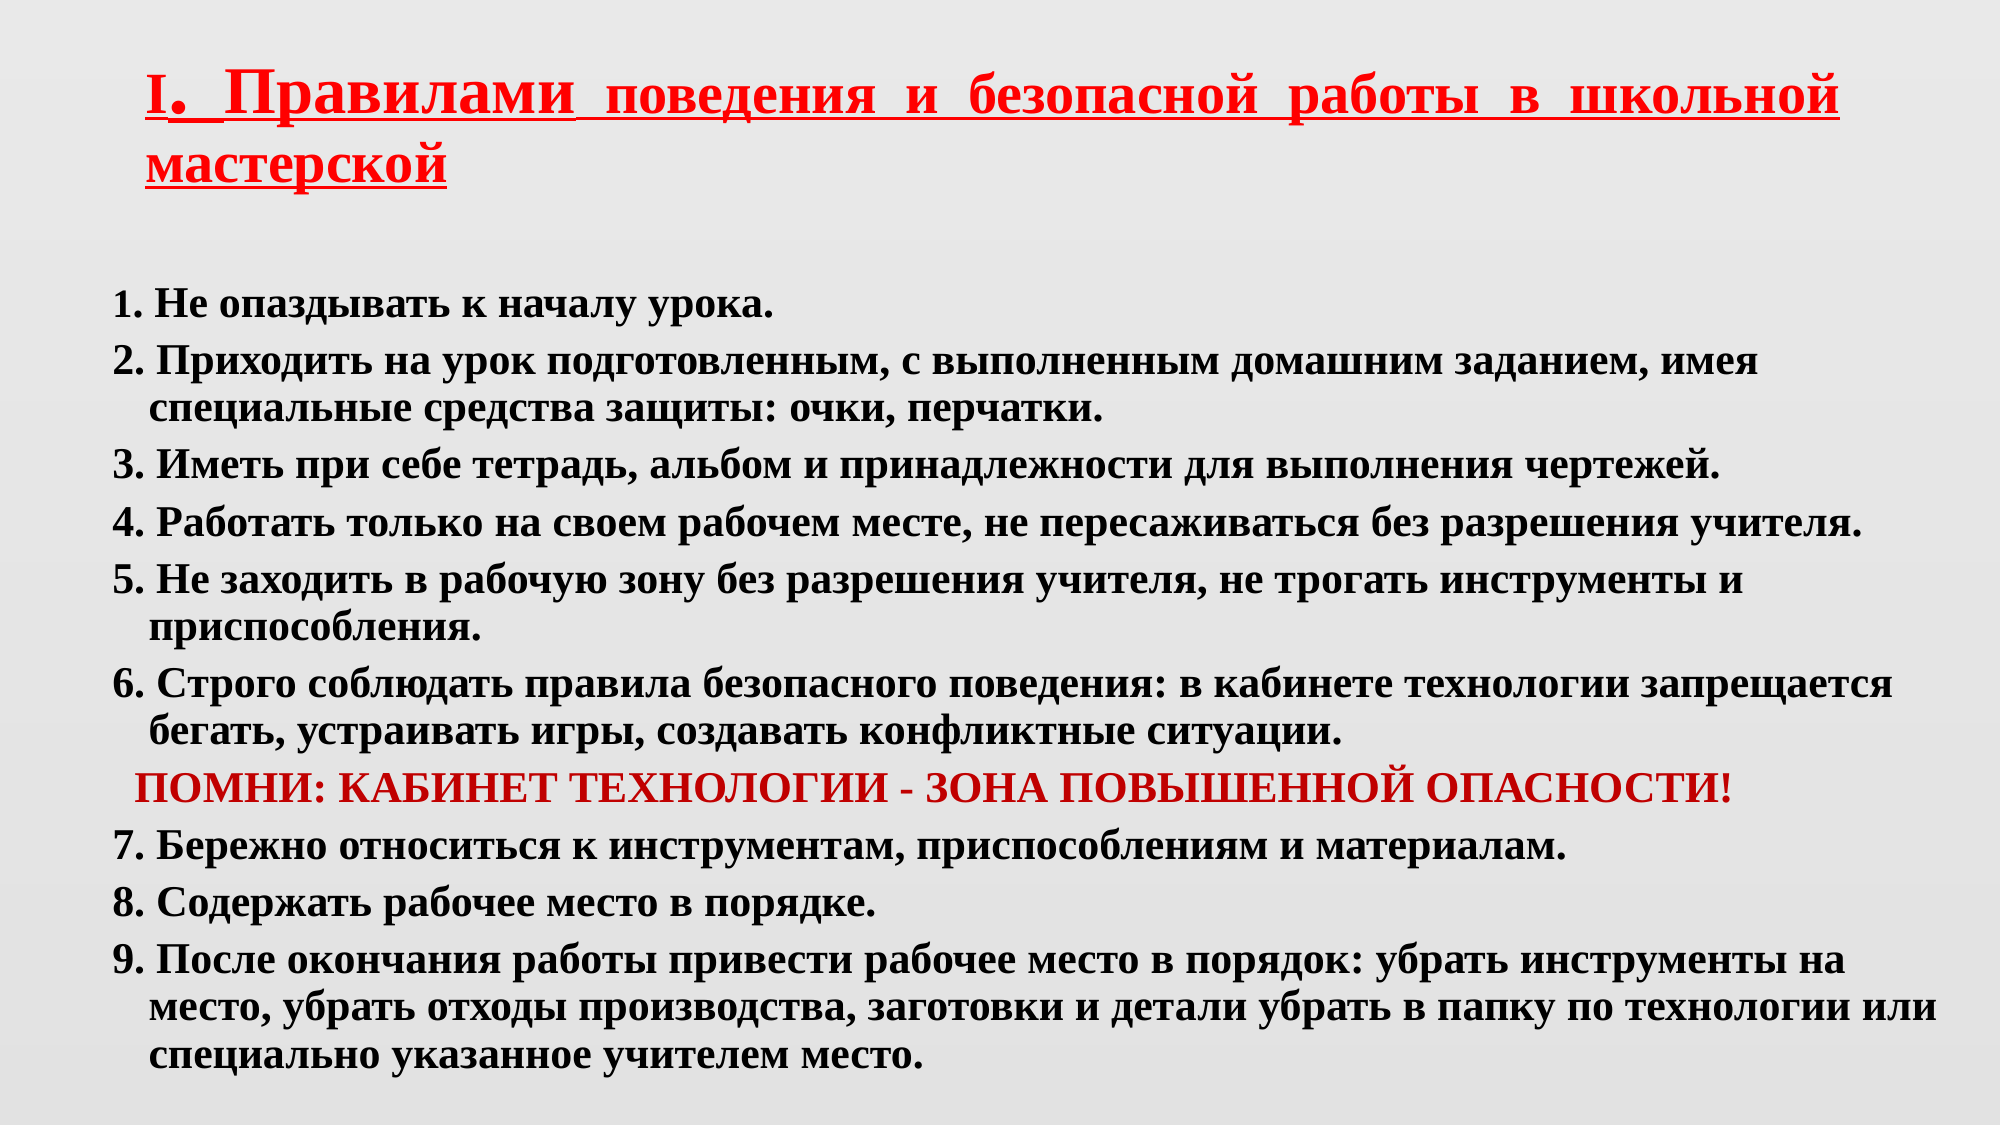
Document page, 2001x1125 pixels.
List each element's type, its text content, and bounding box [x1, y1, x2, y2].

list 1. Не опаздывать к началу урока. 2. Приходить на урок подготовленным, с выполненным домашним заданием, имея специальные средства защиты: очки, перчатки. 3. Иметь при себе тетрадь, альбом и принадлежности для выполнения чертежей. 4. Работать только на своем рабочем месте, не пересаживаться без разрешения учителя. 5. Не заходить в рабочую зону без разрешения учителя, не трогать инструменты и приспособления. 6. Строго соблюдать правила безопасного поведения: в кабинете технологии запрещается бегать, устраивать игры, создавать конфликтные ситуации. ПОМНИ: КАБИНЕТ ТЕХНОЛОГИИ - ЗОНА ПОВЫШЕННОЙ ОПАСНОСТИ! 7. Бережно относиться к инструментам, приспособлениям и материалам. 8. Содержать рабочее место в порядке. 9. После окончания работы привести рабочее место в порядок: убрать инструменты на место, убрать отходы производства, заготовки и детали убрать в папку по технологии или специально указанное учителем место. [97, 271, 1965, 1087]
title I. Правилами поведения и безопасной работы в школьной мастерской [130, 44, 1856, 262]
